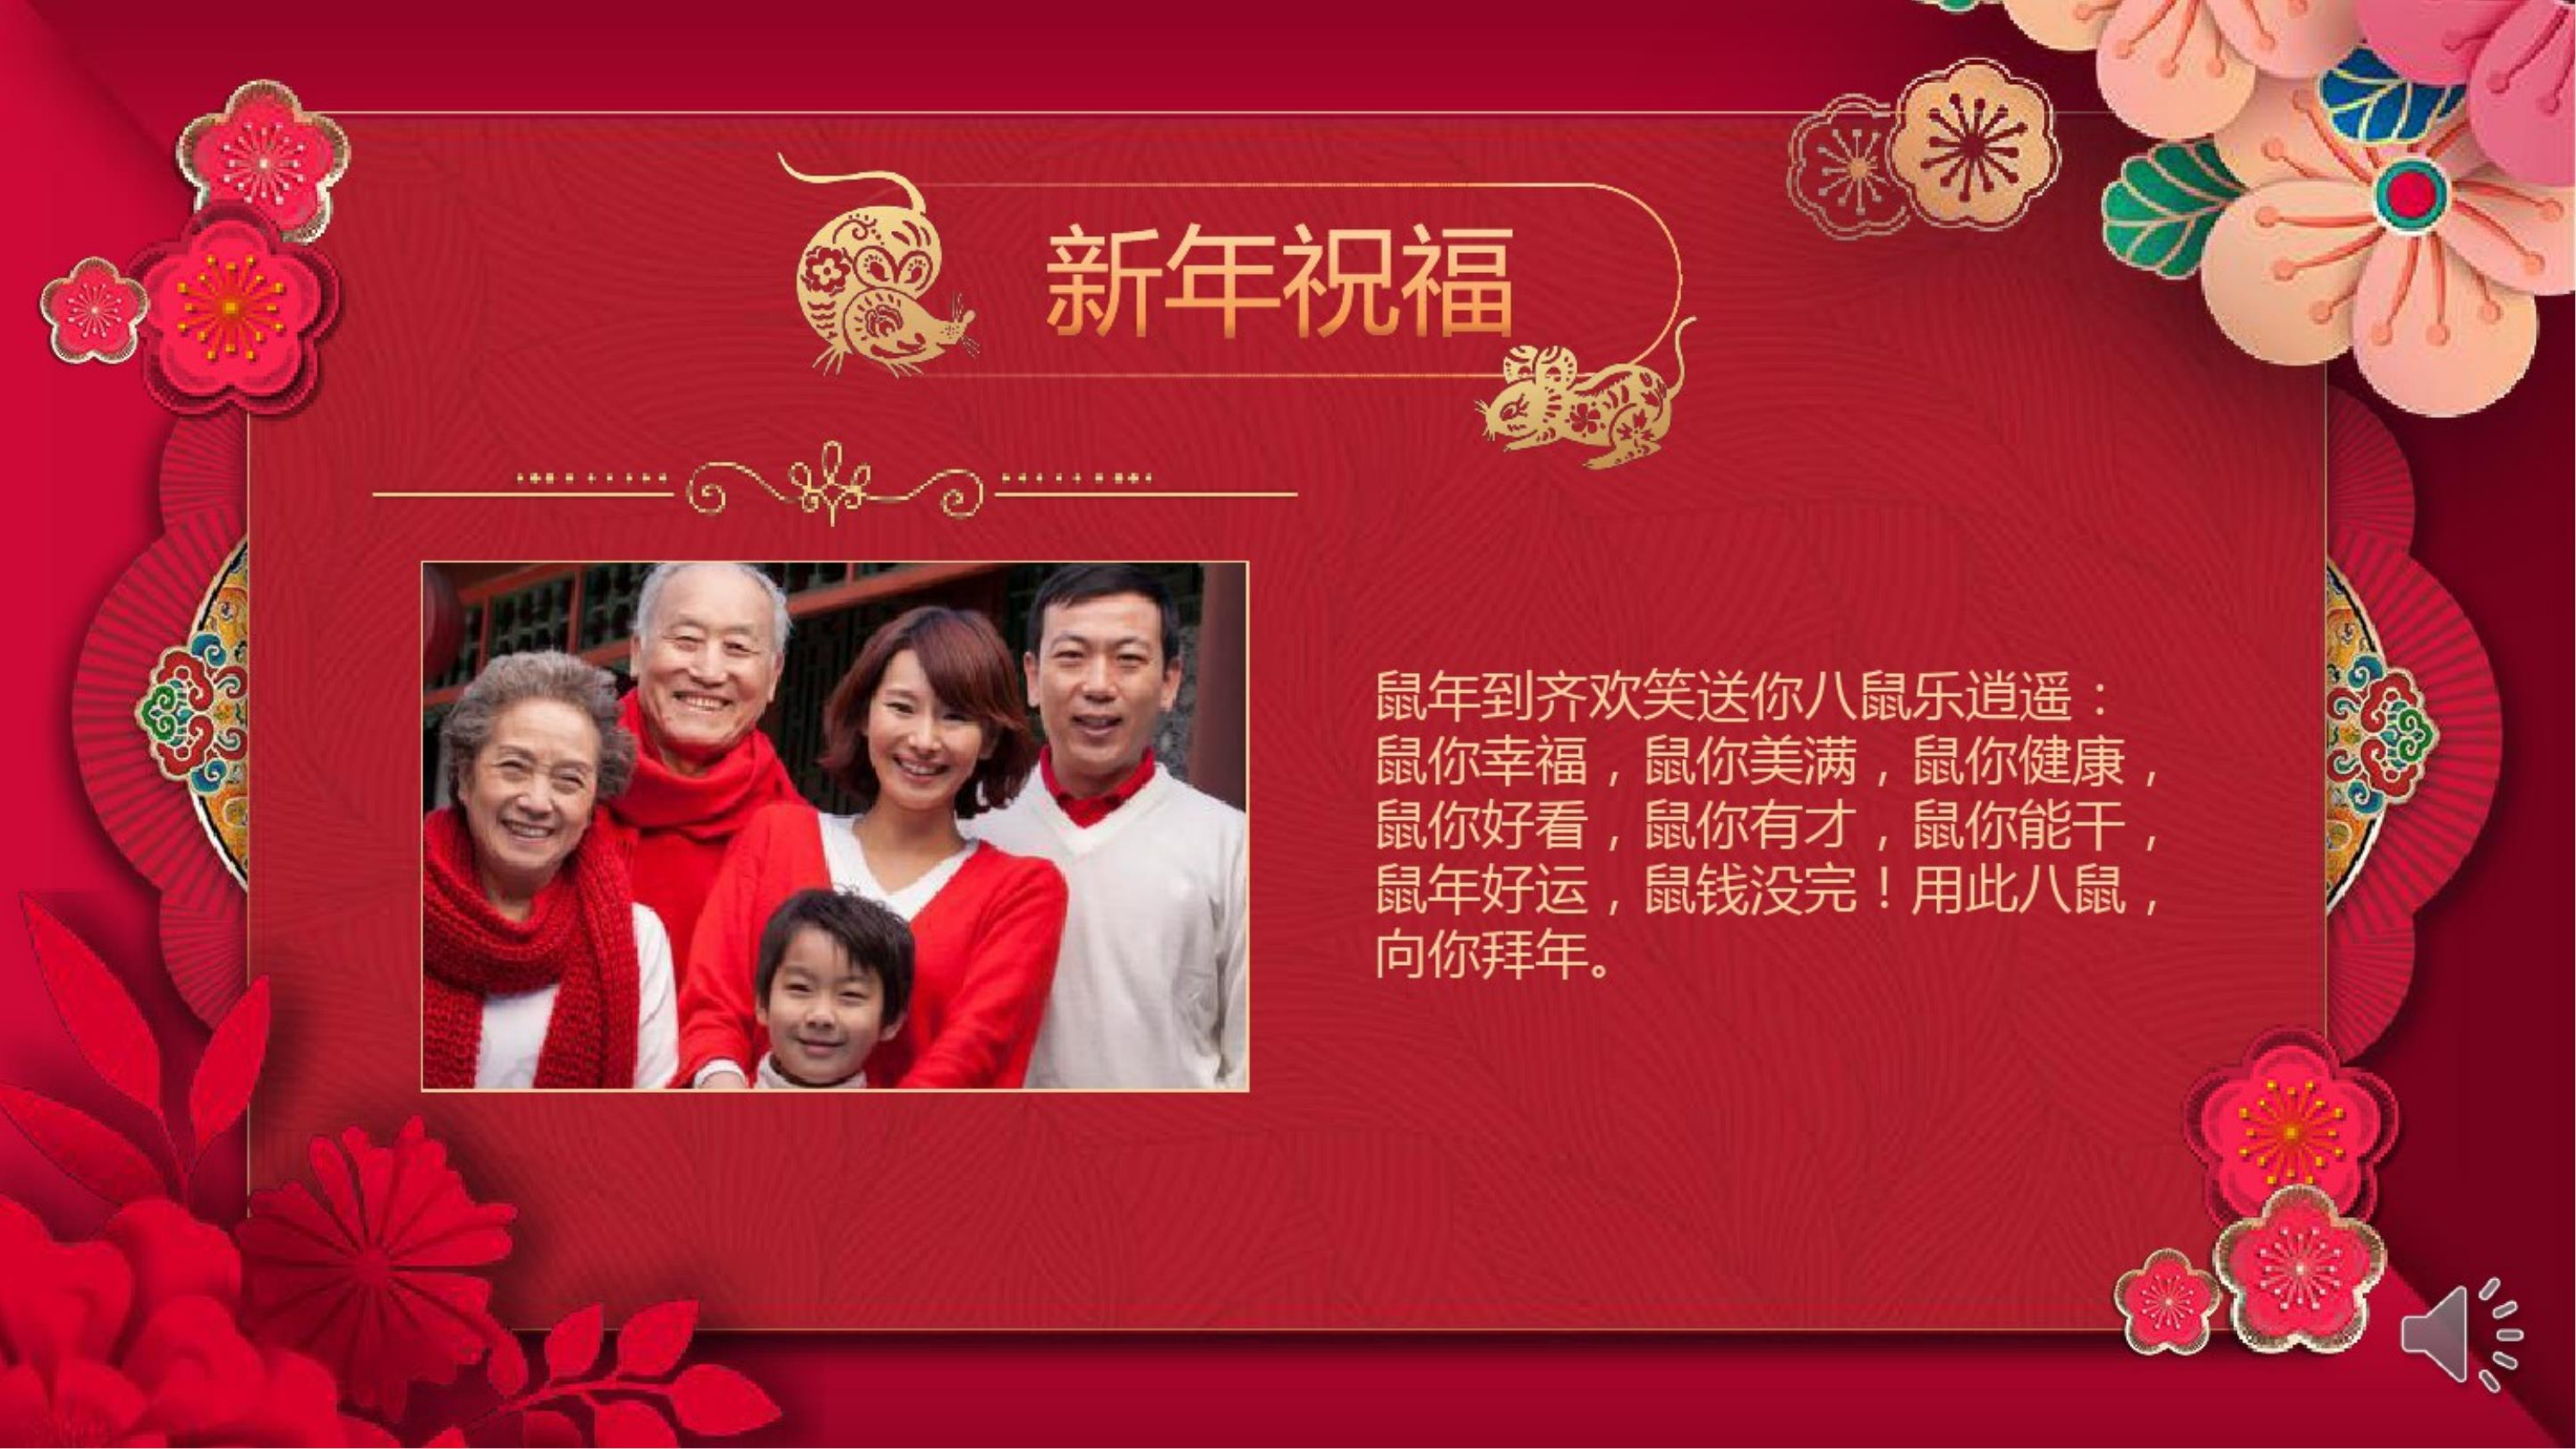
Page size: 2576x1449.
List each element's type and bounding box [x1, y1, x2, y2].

text_box [0, 0, 2576, 1449]
